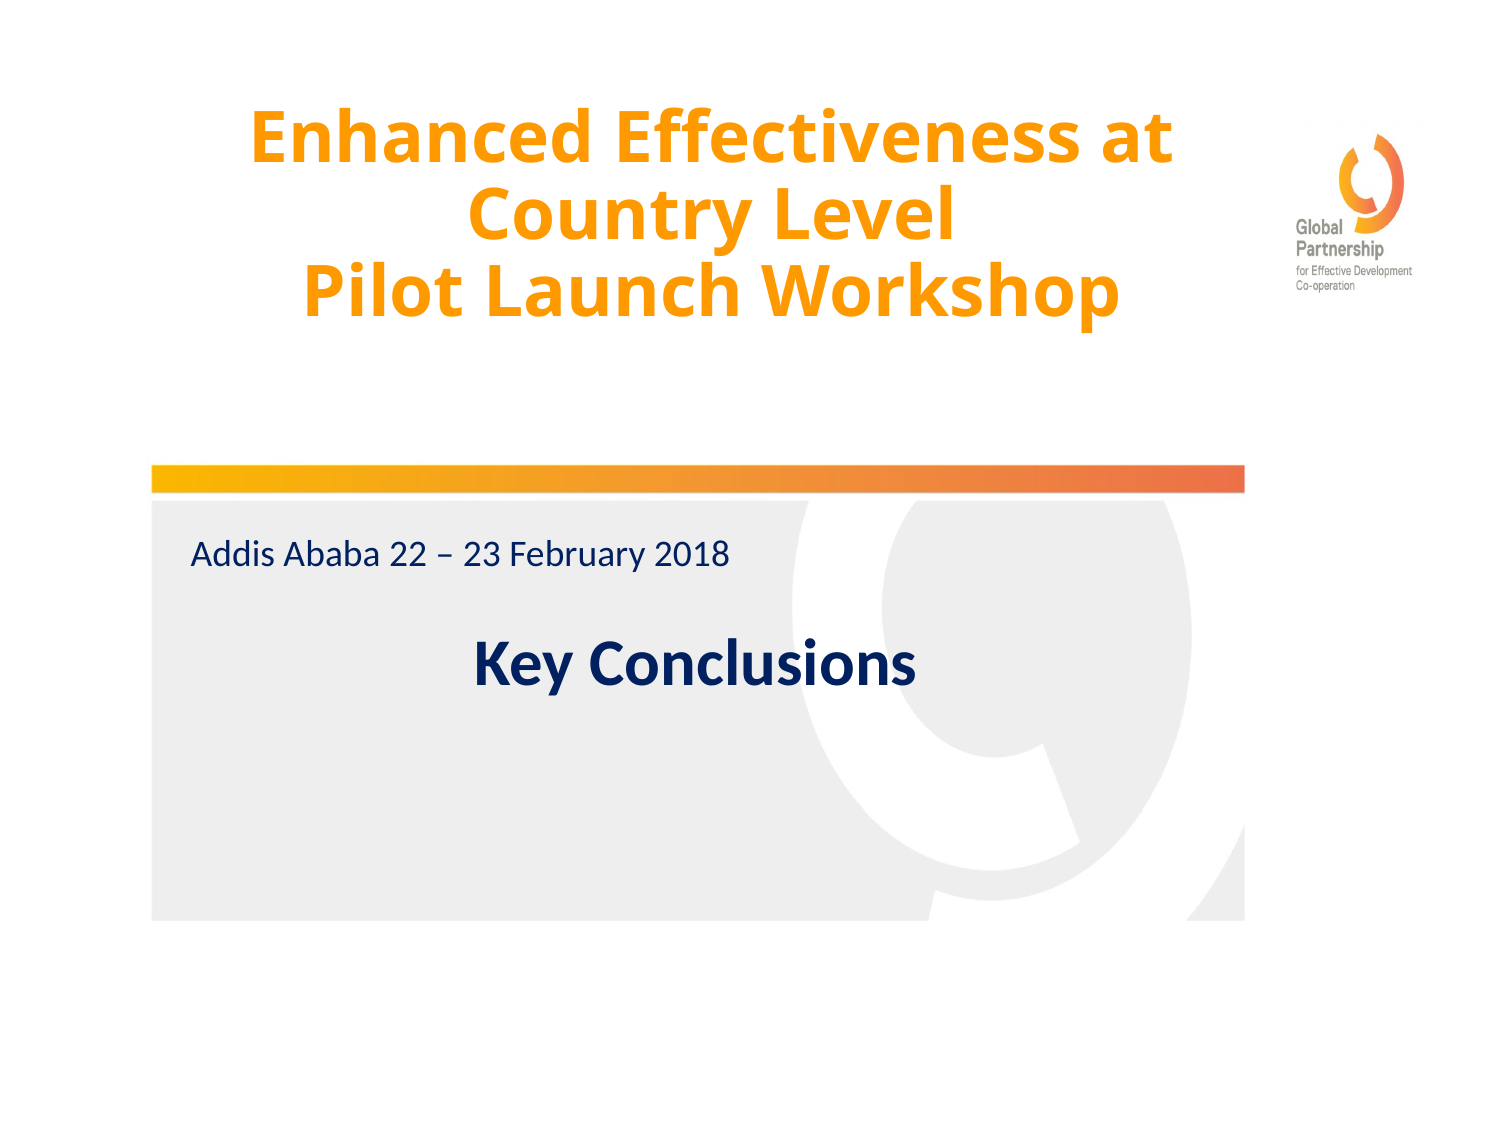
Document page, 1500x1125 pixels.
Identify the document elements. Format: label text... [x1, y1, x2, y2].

picture [147, 458, 1246, 929]
picture [1284, 120, 1426, 309]
title Enhanced Effectiveness at Country Level Pilot Launch Workshop [149, 90, 1275, 482]
